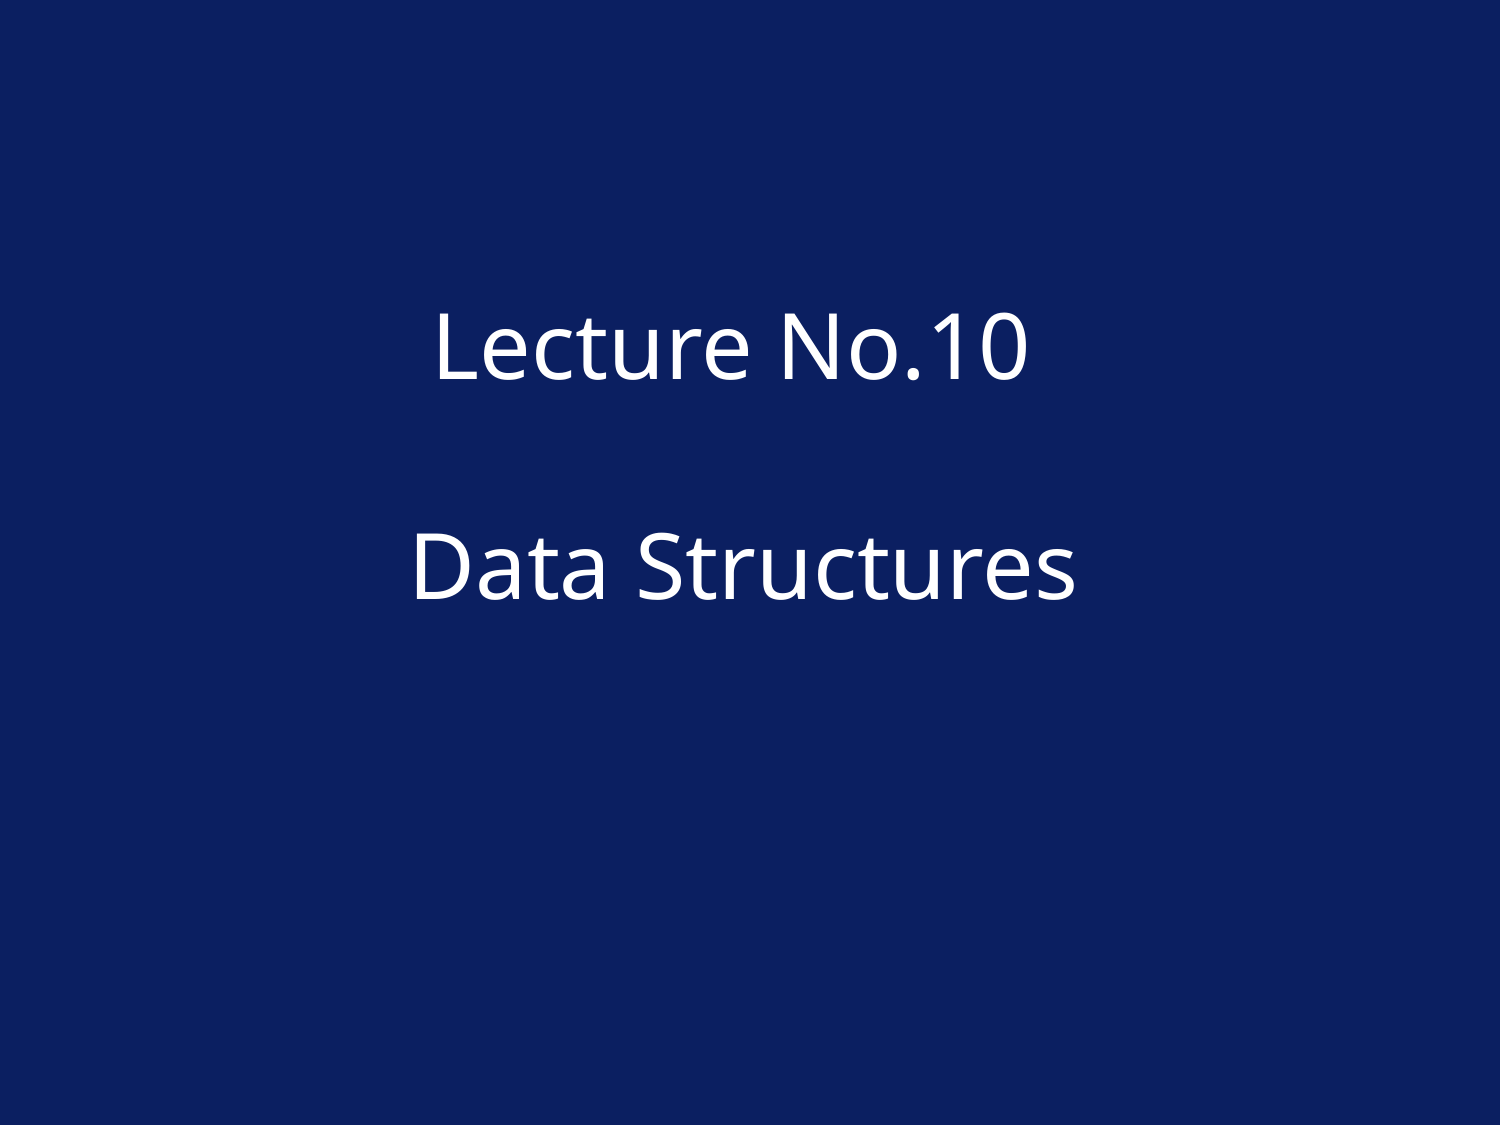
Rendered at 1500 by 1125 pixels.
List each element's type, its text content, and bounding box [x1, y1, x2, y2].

text_box Lecture No.10 Data Structures [99, 249, 1388, 875]
